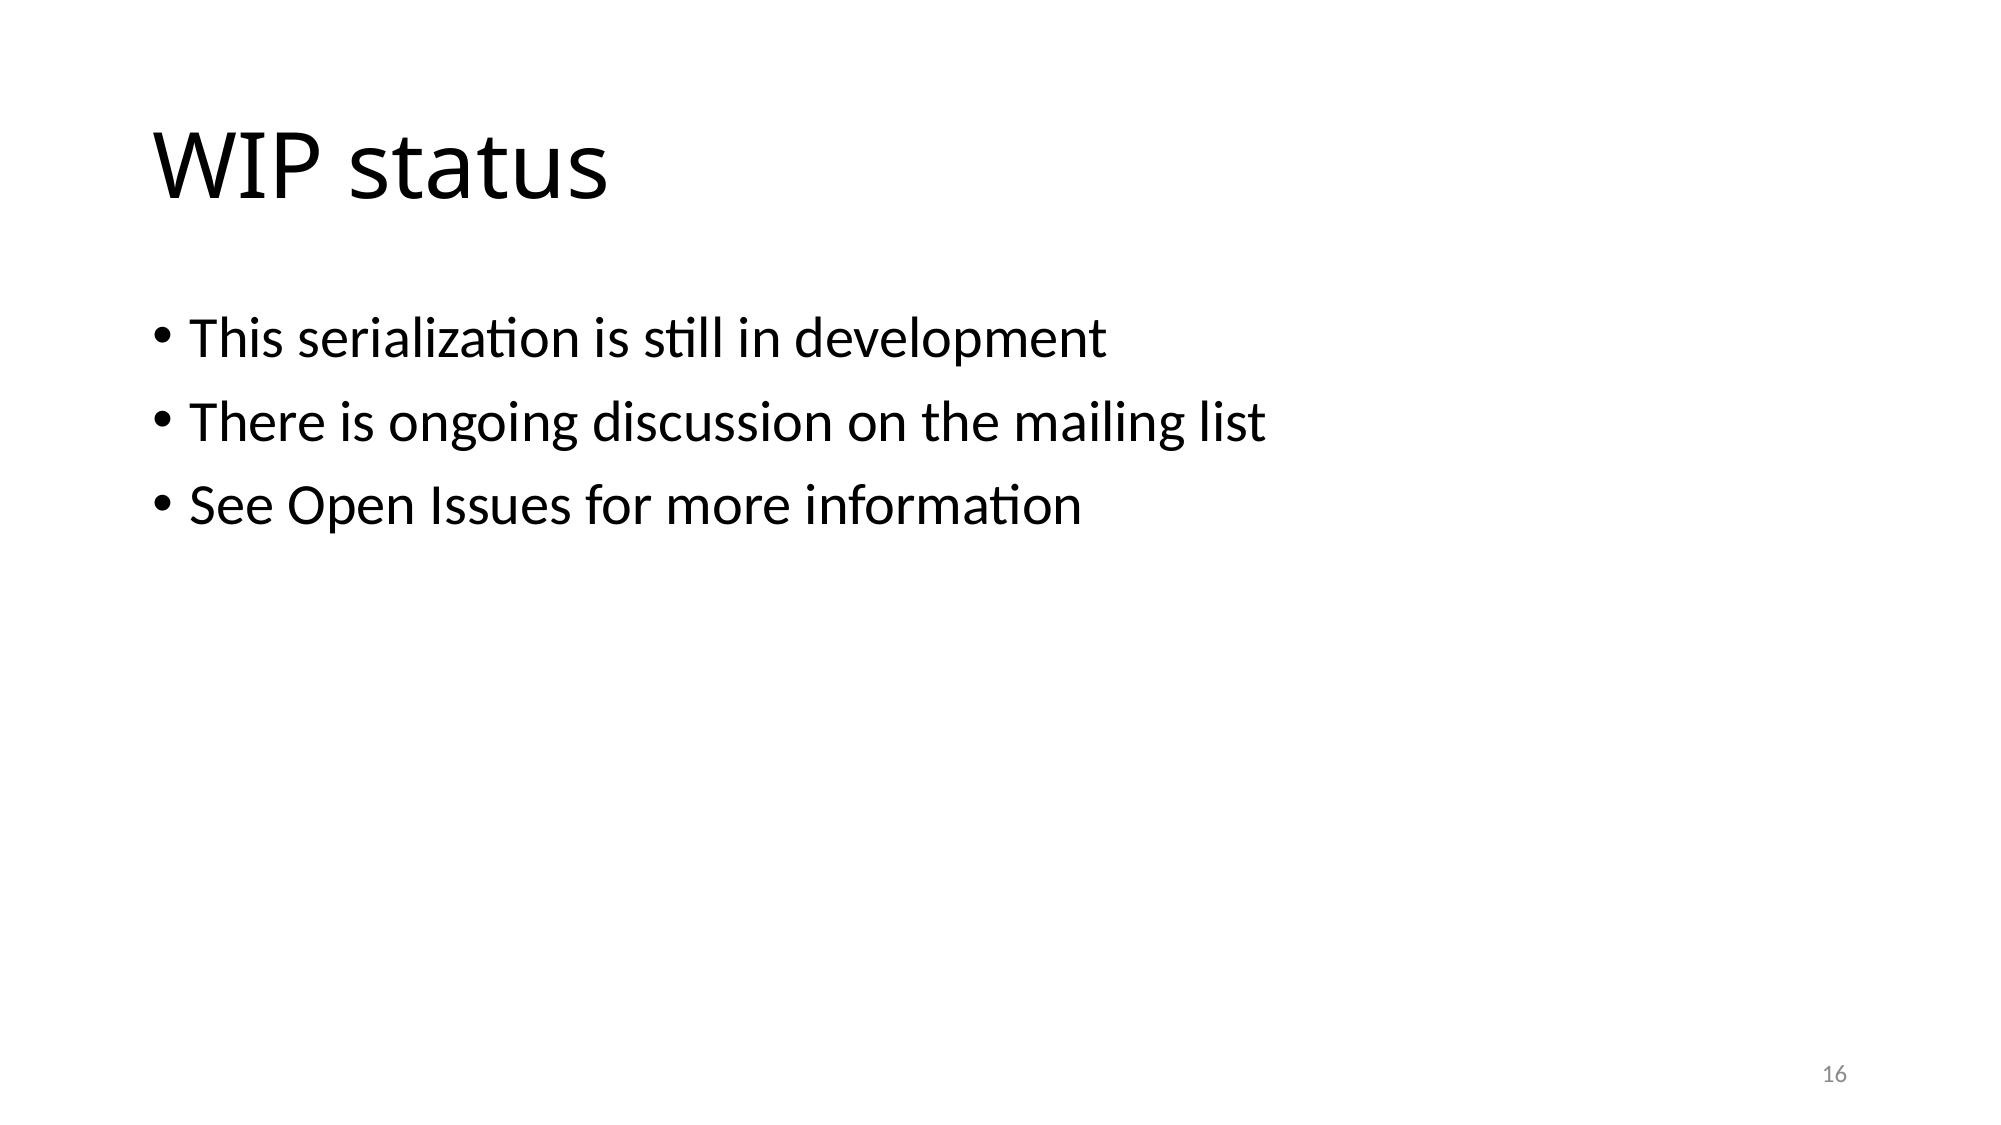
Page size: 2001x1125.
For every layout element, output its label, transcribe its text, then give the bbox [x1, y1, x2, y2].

list This serialization is still in development There is ongoing discussion on the mailing list See Open Issues for more information [137, 299, 1863, 1014]
slide_number 16 [1412, 1042, 1863, 1103]
title WIP status [137, 59, 1863, 278]
